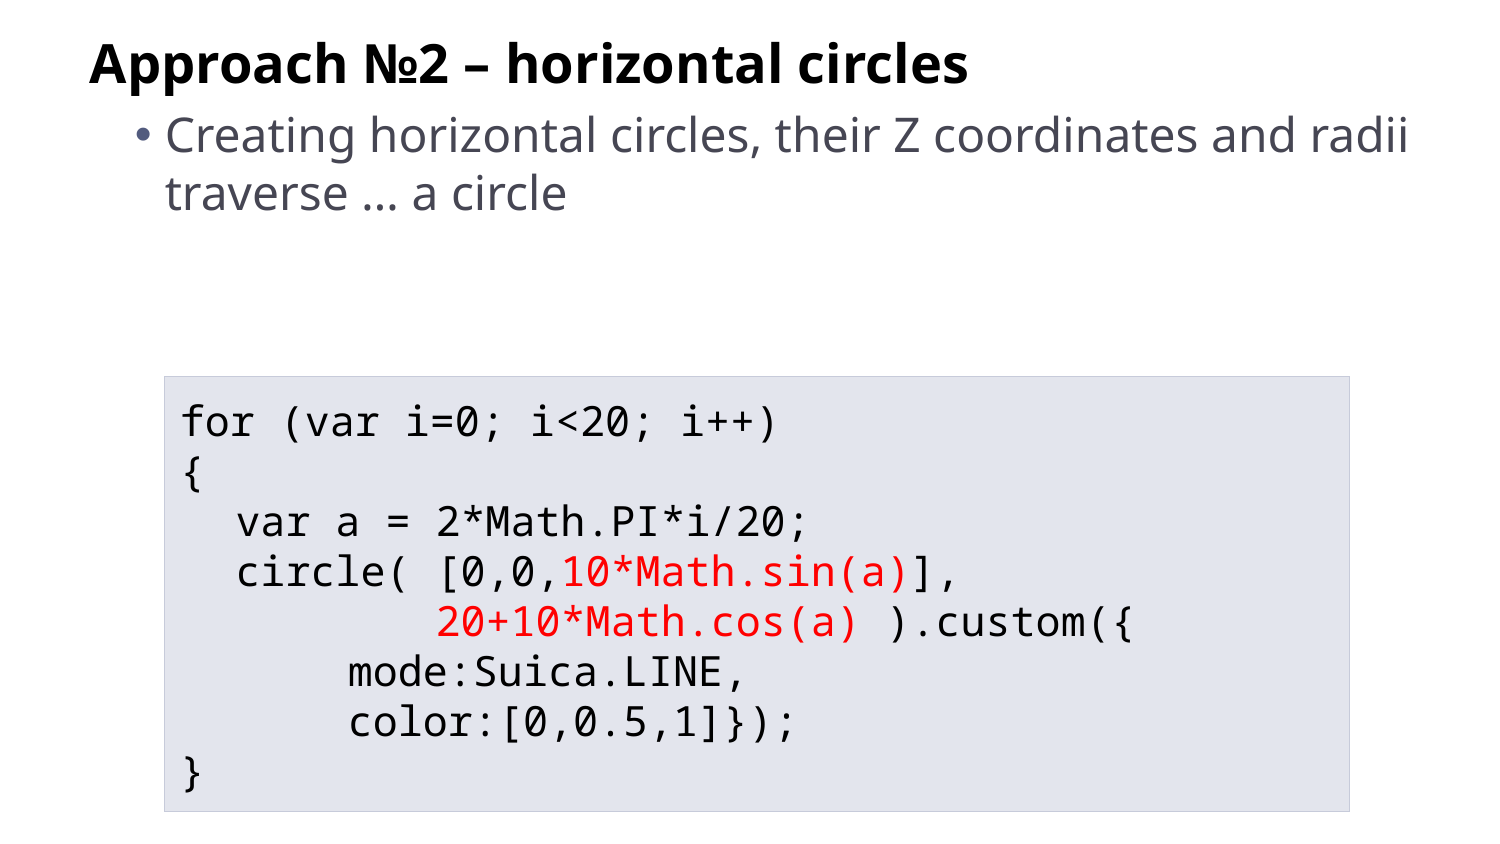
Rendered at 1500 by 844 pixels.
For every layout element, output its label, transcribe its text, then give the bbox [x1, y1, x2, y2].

text_box for (var i=0; i<20; i++) { var a = 2*Math.PI*i/20; circle( [0,0,10*Math.sin(a)], 20+10*Math.cos(a) ).custom({ mode:Suica.LINE, color:[0,0.5,1]}); } [164, 376, 1350, 812]
list Approach №2 – horizontal circles Creating horizontal circles, their Z coordinates and radii traverse … a circle [75, 21, 1475, 835]
